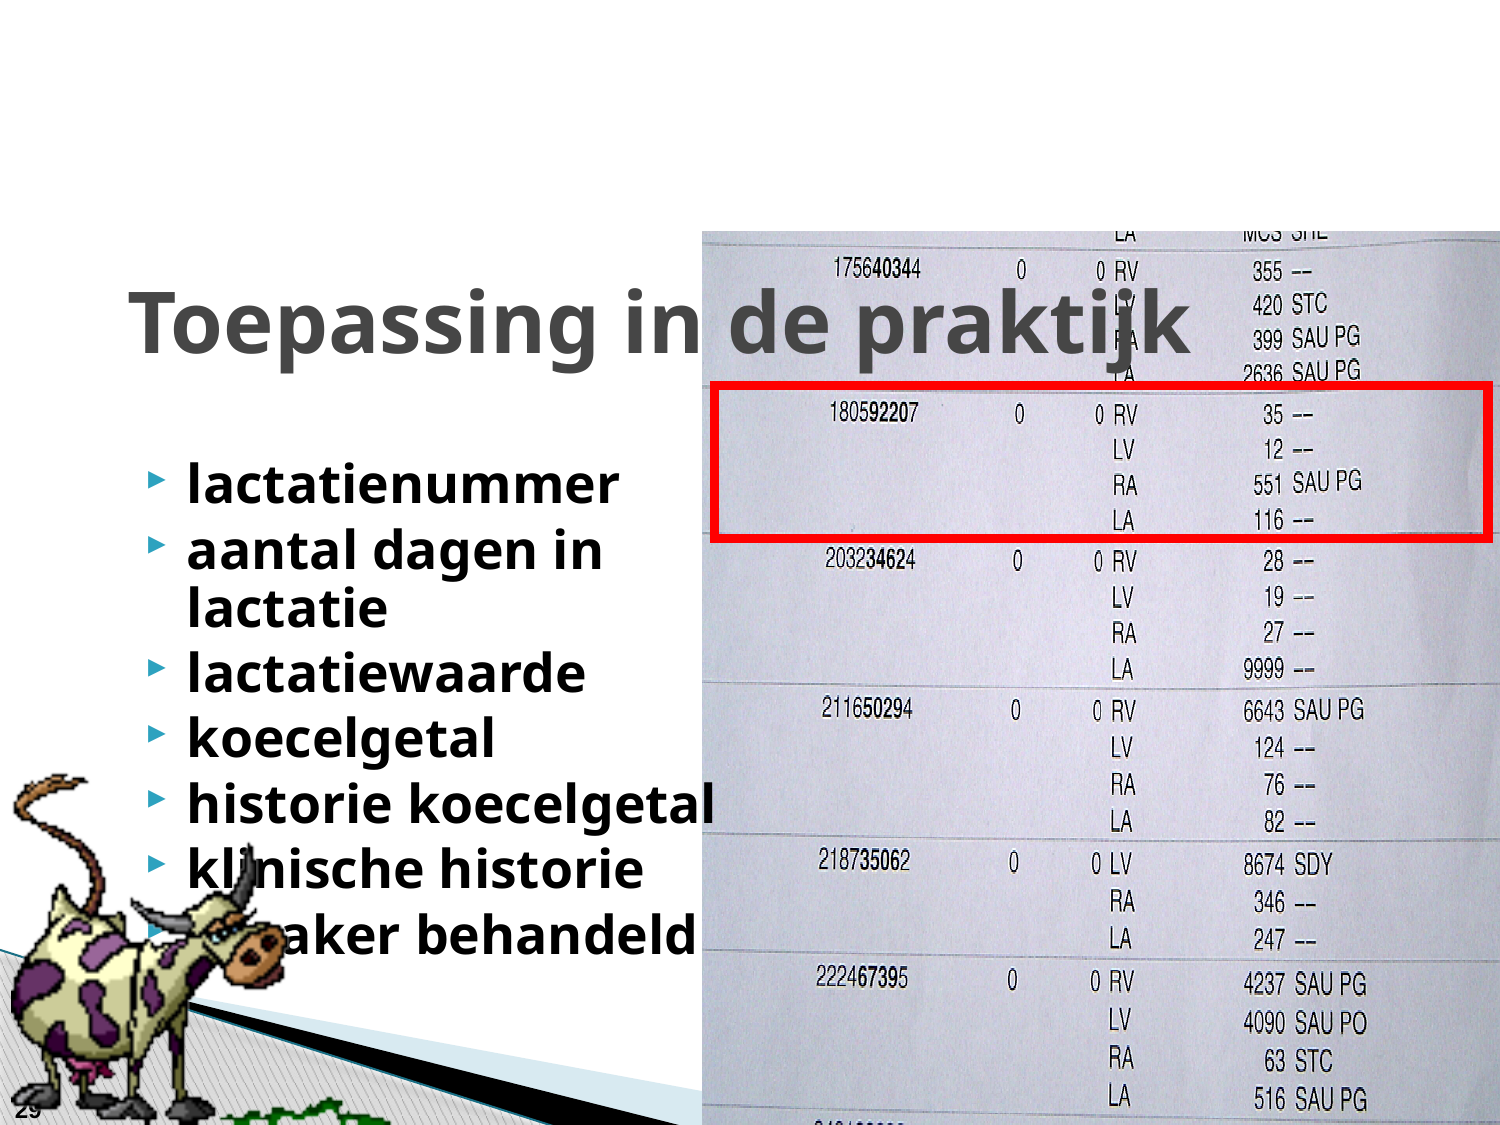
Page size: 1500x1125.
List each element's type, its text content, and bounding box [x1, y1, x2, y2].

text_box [702, 231, 1500, 1125]
list lactatienummer aantal dagen in lactatie lactatiewaarde koecelgetal historie koecelgetal klinische historie al vaker behandeld [112, 450, 696, 1000]
title Toepassing in de praktijk [112, 224, 1388, 413]
picture [11, 754, 396, 1125]
